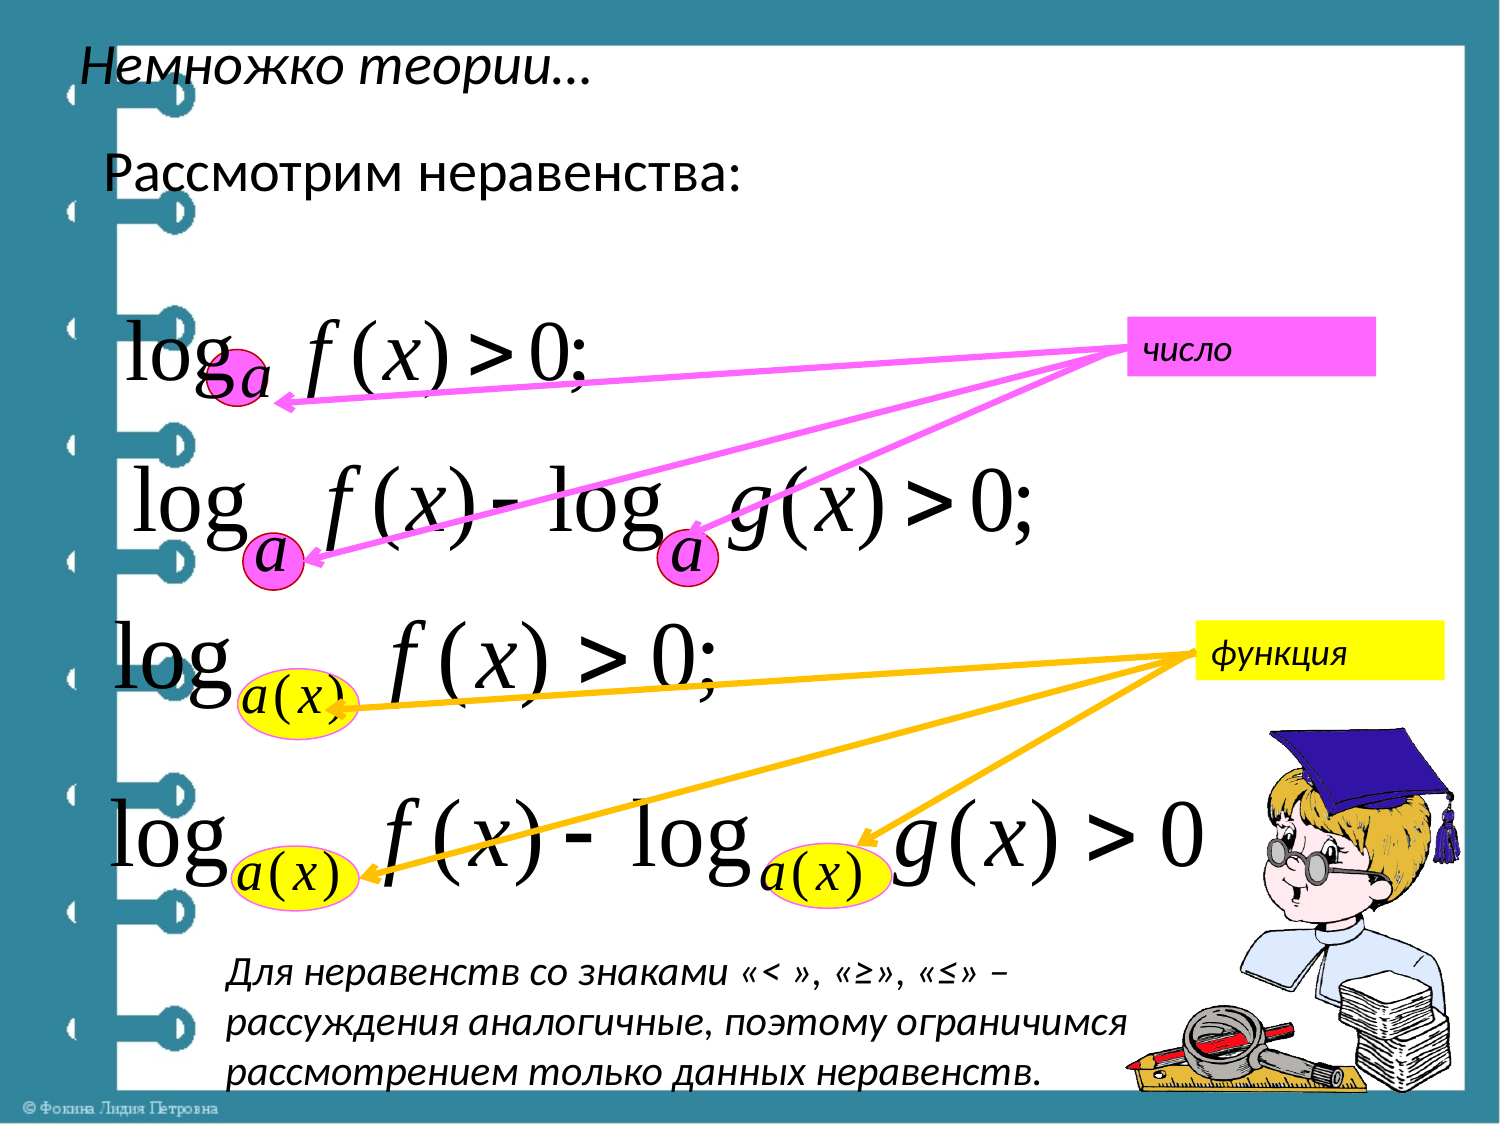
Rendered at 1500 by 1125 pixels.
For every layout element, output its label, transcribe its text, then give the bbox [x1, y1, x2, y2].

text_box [123, 448, 1049, 591]
text_box Рассмотрим неравенства: [88, 125, 1128, 210]
text_box Для неравенств со знаками «< », «≥», «≤» – рассуждения аналогичные, поэтому ограничимся рассмотрением только данных неравенств. [210, 936, 1207, 1101]
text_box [324, 650, 1197, 879]
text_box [100, 591, 736, 746]
text_box число [1127, 316, 1377, 377]
text_box функция [1195, 620, 1445, 681]
text_box Немножко теории… [64, 19, 999, 104]
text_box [273, 346, 1135, 562]
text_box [116, 304, 599, 414]
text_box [96, 768, 1219, 924]
picture [0, 0, 1500, 1125]
